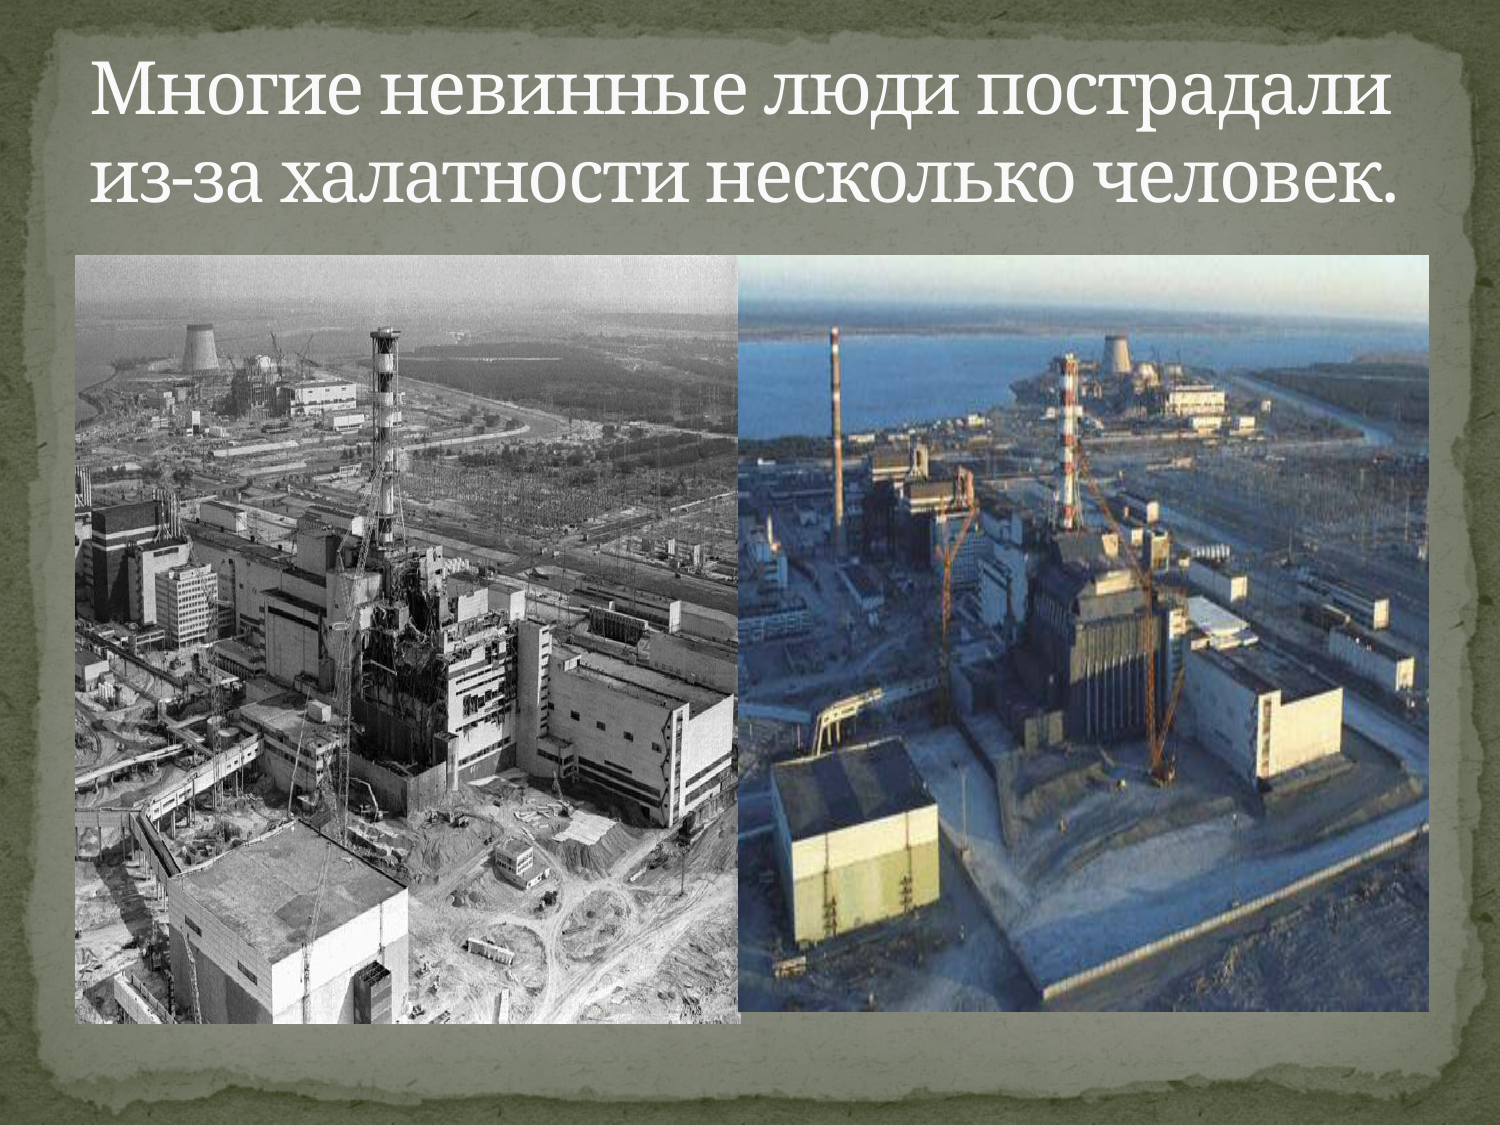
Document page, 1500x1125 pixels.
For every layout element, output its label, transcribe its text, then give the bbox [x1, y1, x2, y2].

title Многие невинные люди пострадали из-за халатности несколько человек. [74, 24, 1425, 225]
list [741, 258, 1427, 1010]
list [77, 258, 738, 1022]
